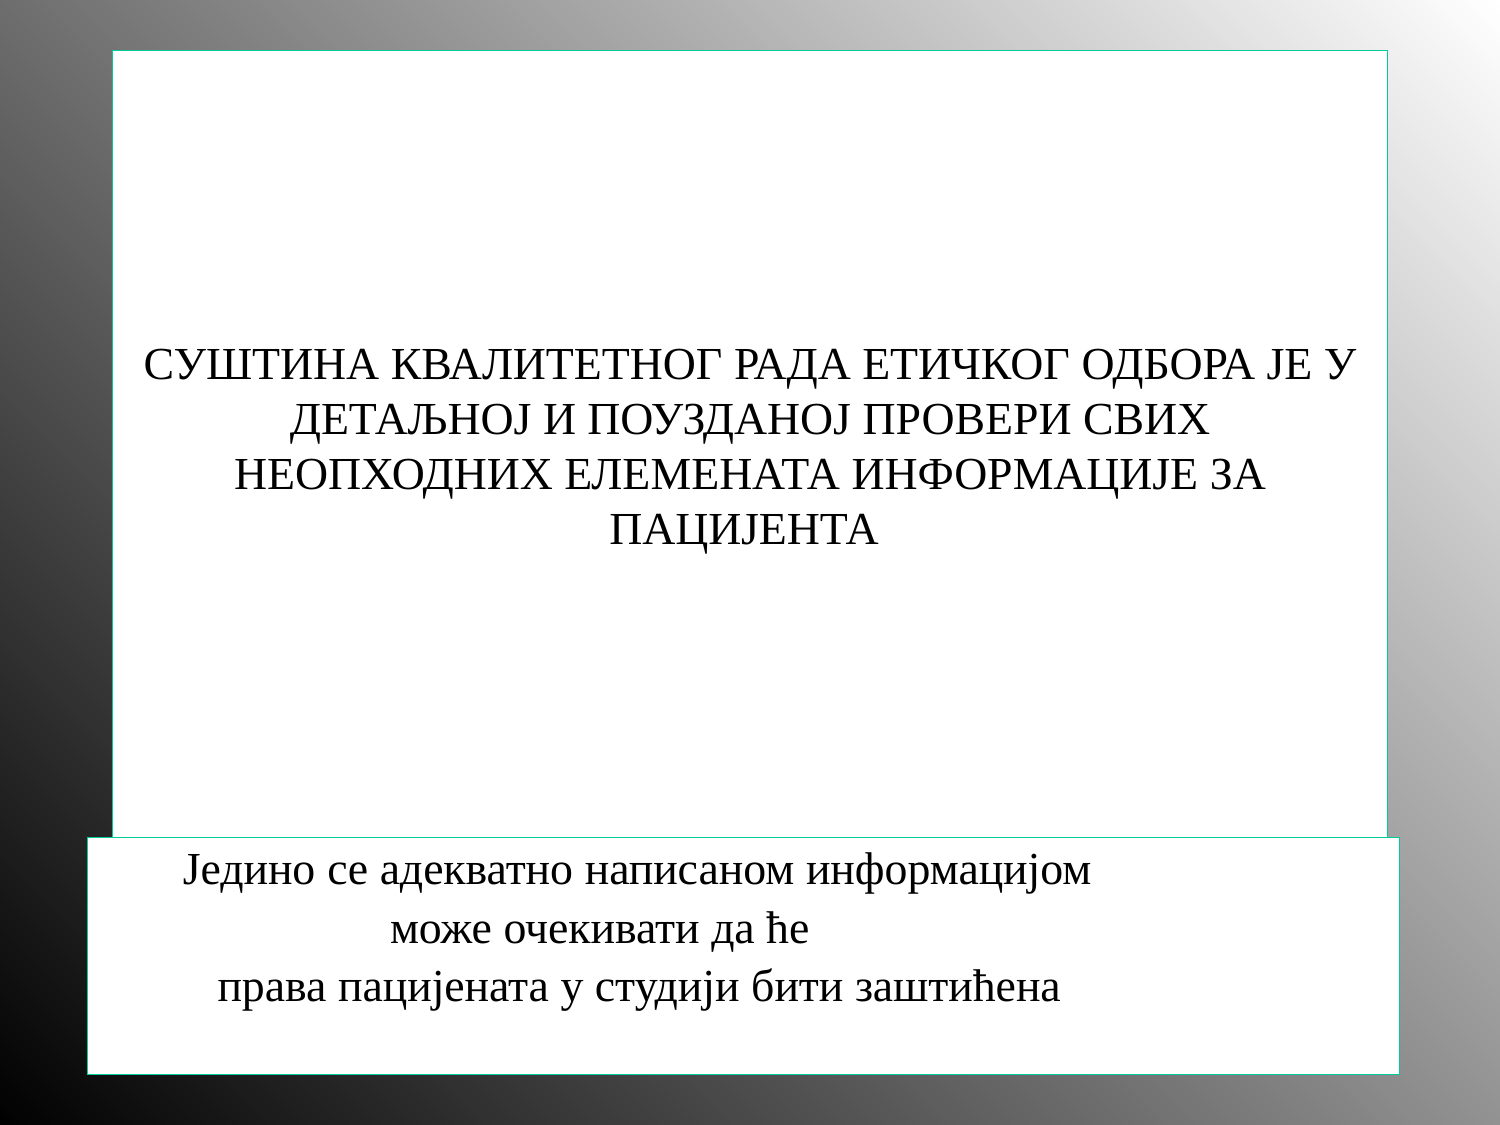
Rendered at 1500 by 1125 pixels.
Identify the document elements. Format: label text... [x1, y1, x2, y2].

list Једино се адекватно написаном информацијом може очекивати да ће права пацијената у студији бити заштићена [87, 837, 1400, 1075]
title СУШТИНА КВАЛИТЕТНОГ РАДА ЕТИЧКОГ ОДБОРА ЈЕ У ДЕТАЉНОЈ И ПОУЗДАНОЈ ПРОВЕРИ СВИХ НЕОПХОДНИХ ЕЛЕМЕНАТА ИНФОРМАЦИЈЕ ЗА ПАЦИЈЕНТА [112, 50, 1388, 837]
